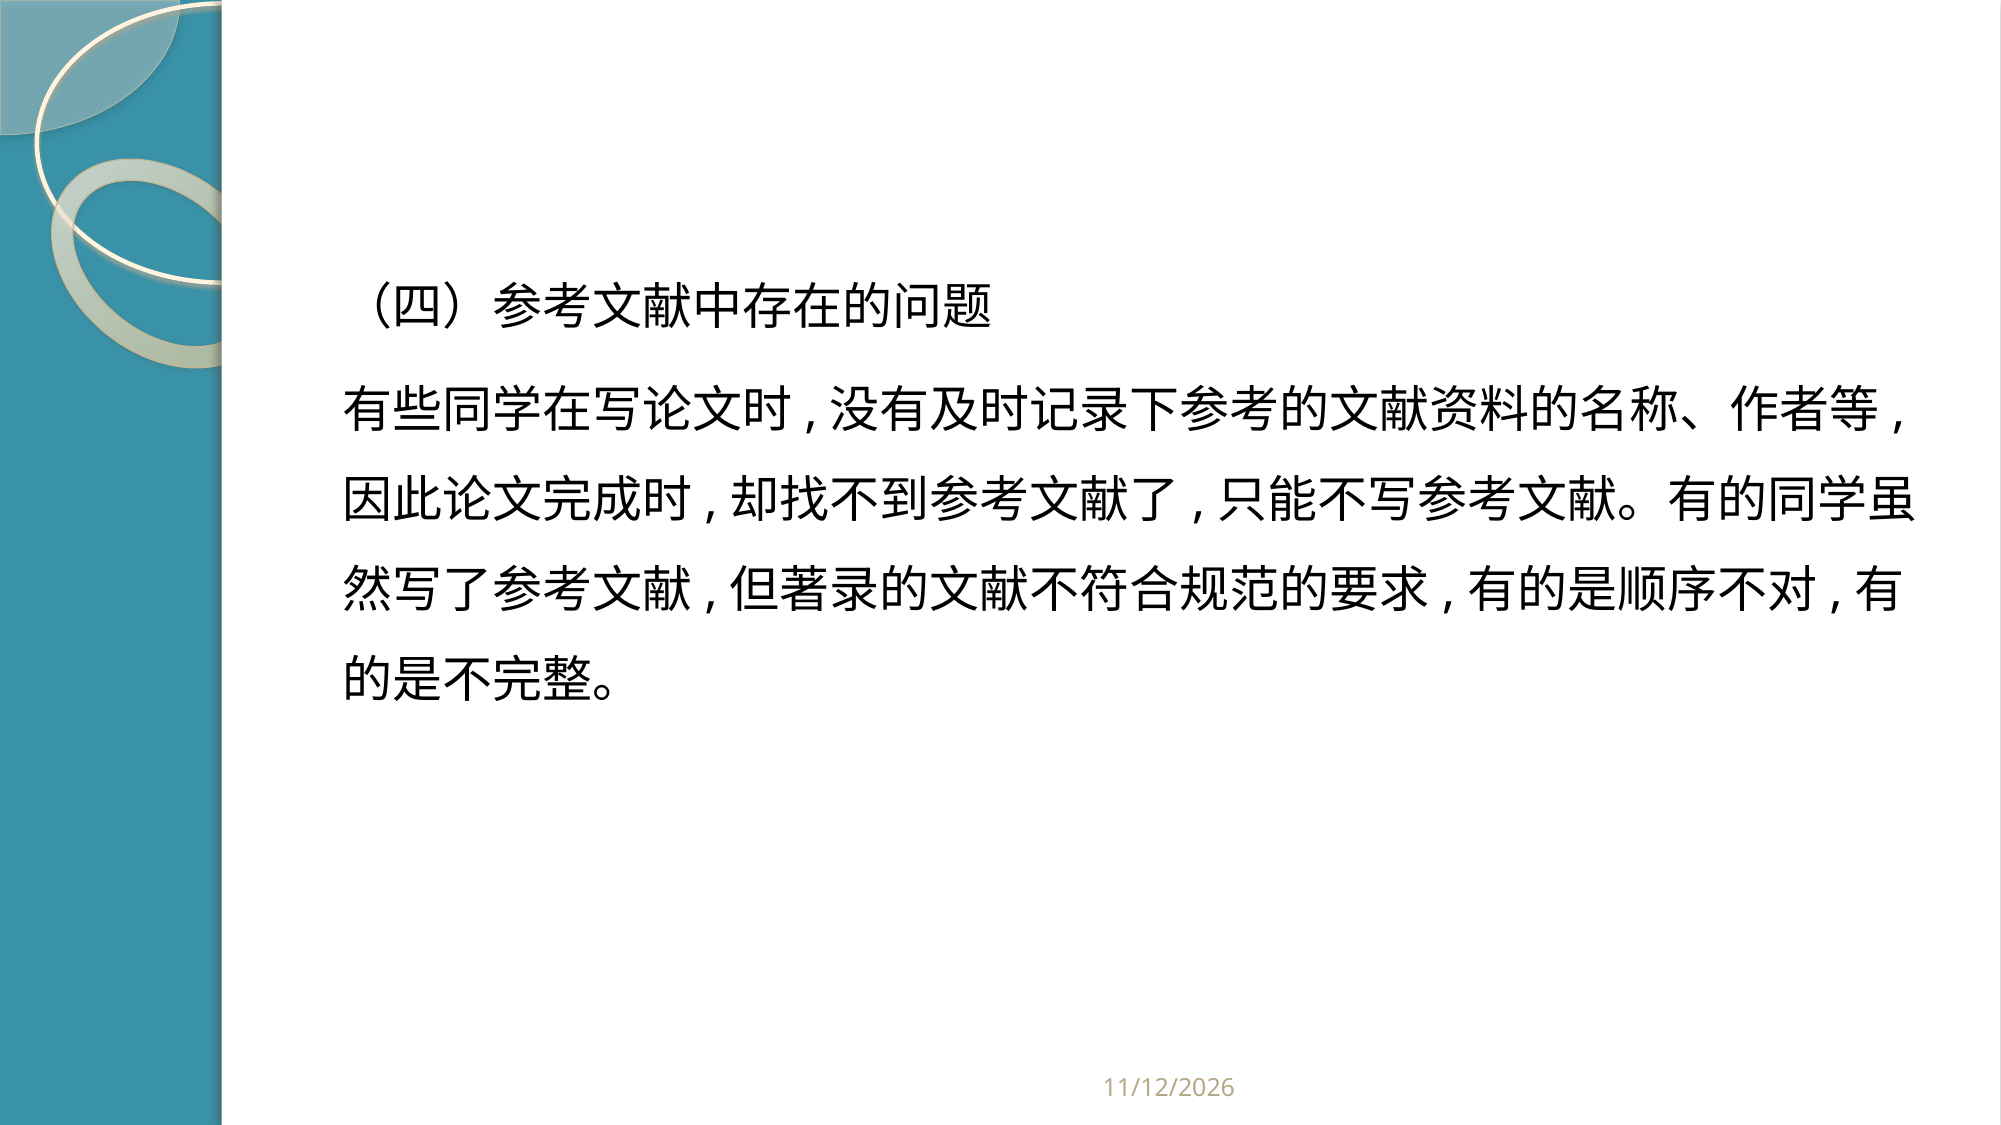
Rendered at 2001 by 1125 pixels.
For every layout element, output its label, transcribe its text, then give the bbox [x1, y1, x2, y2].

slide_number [783, 1034, 1250, 1113]
list （四）参考文献中存在的问题 有些同学在写论文时,没有及时记录下参考的文献资料的名称、作者等,因此论文完成时,却找不到参考文献了,只能不写参考文献。有的同学虽然写了参考文献,但著录的文献不符合规范的要求,有的是顺序不对,有的是不完整。 [313, 237, 1954, 1025]
